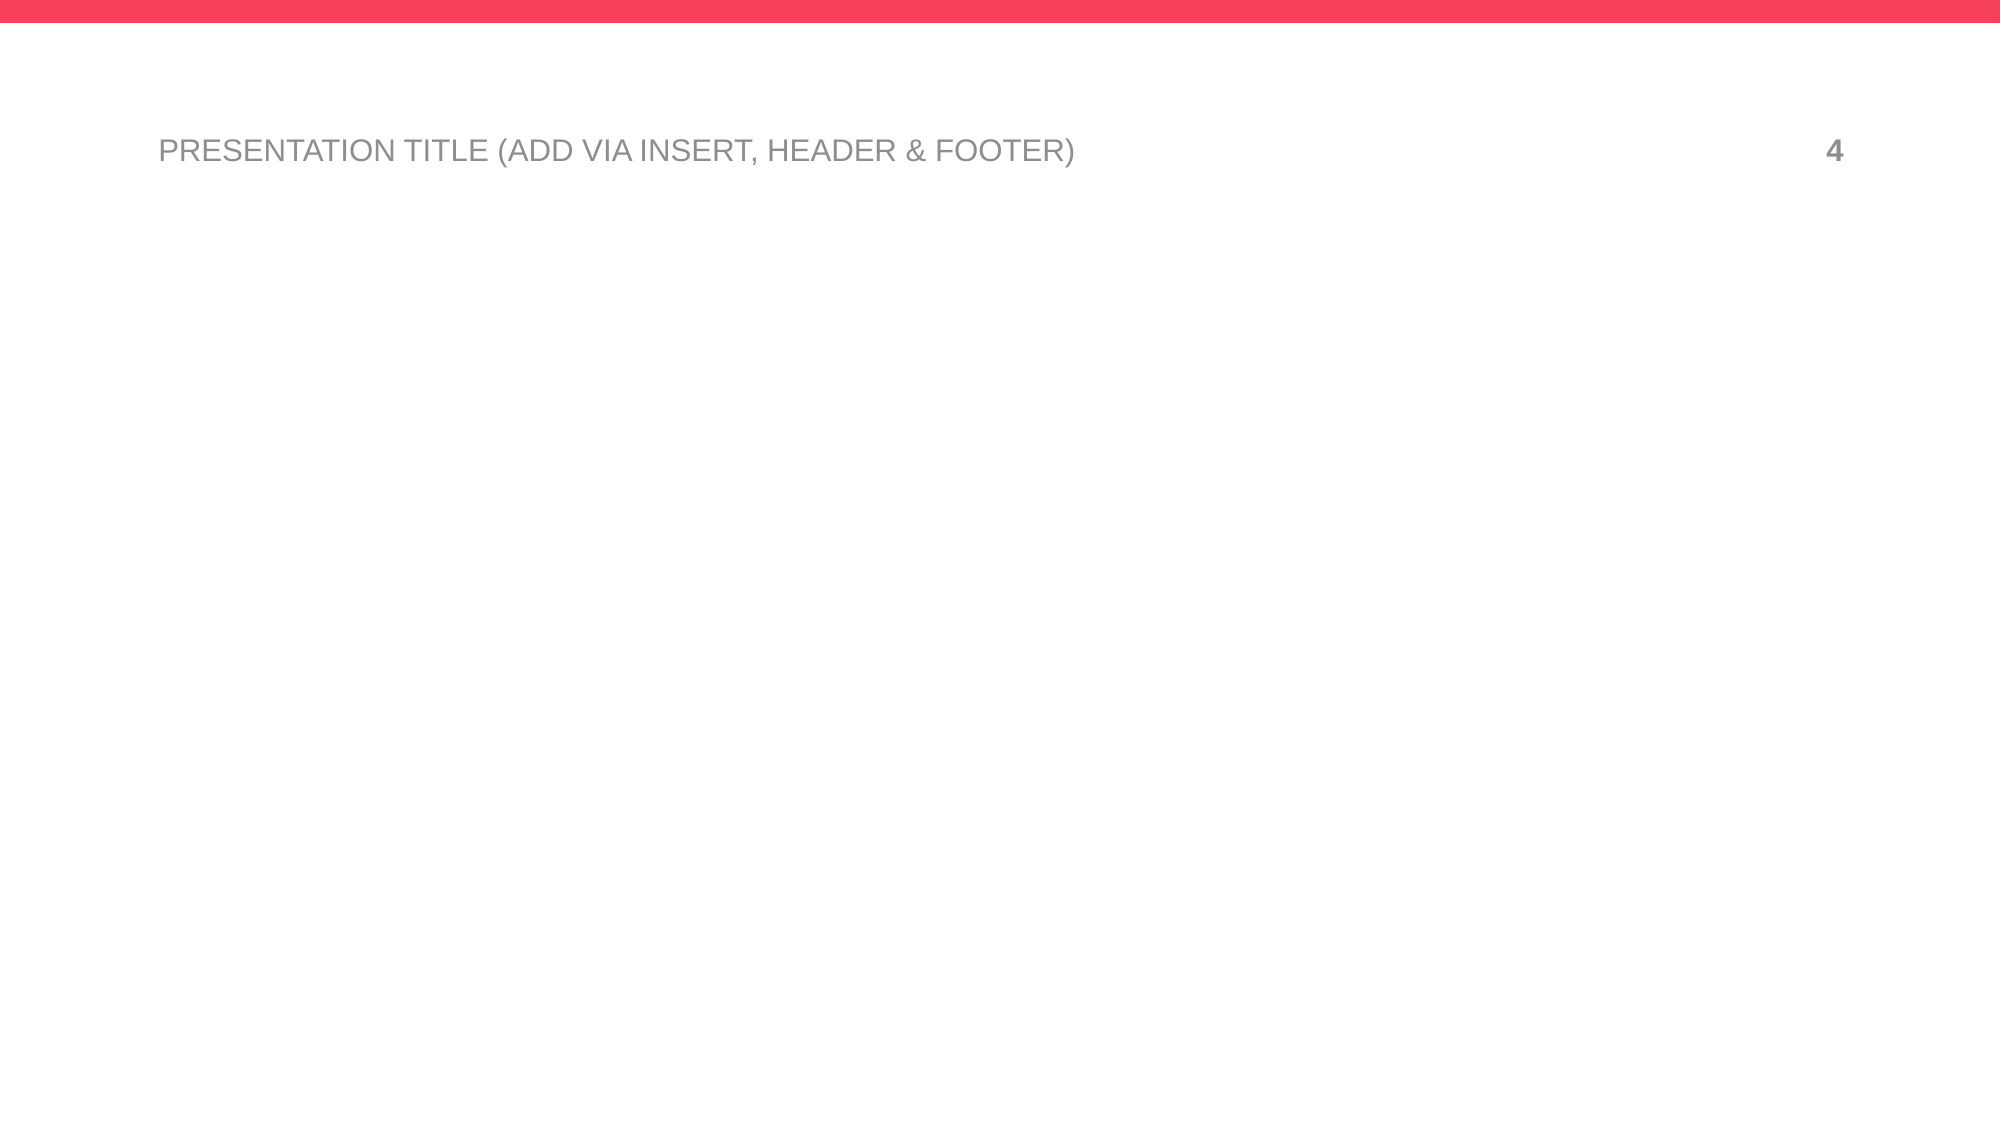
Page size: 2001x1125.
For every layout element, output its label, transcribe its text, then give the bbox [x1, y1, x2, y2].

slide_number 4 [1741, 129, 1844, 168]
footer PRESENTATION TITLE (ADD VIA INSERT, HEADER & FOOTER) [158, 129, 1336, 168]
